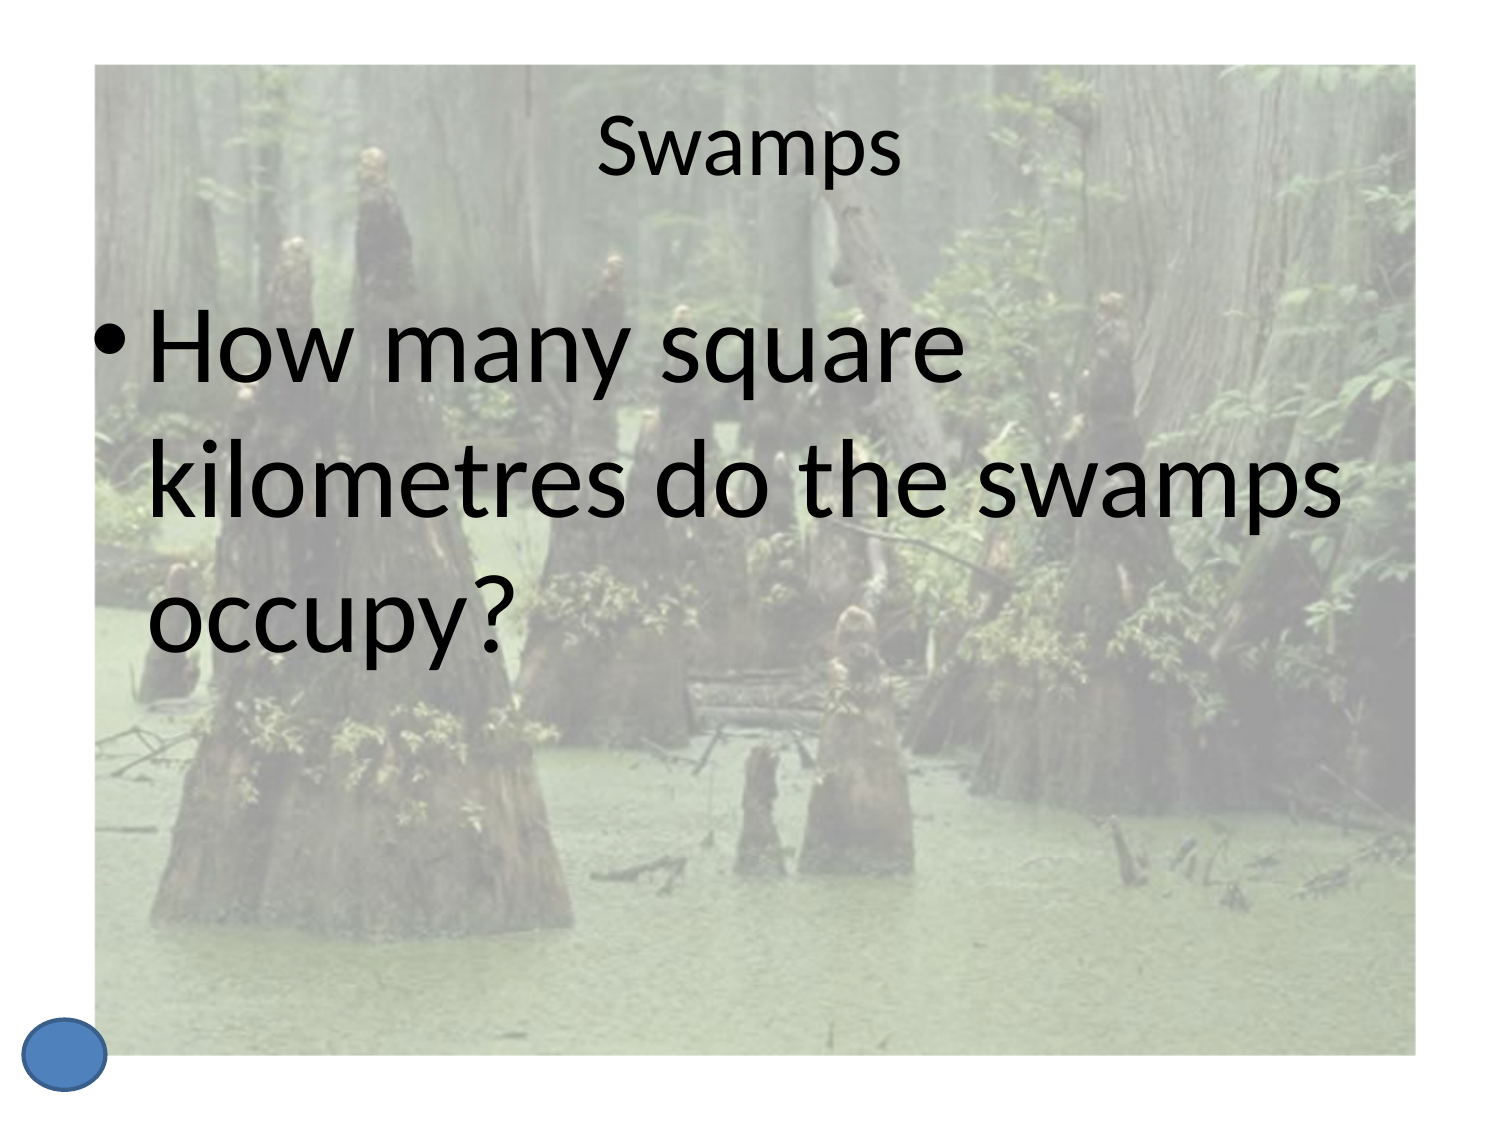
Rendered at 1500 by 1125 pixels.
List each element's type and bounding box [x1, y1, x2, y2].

text_box [21, 1017, 76, 1092]
picture [81, 0, 1454, 1095]
